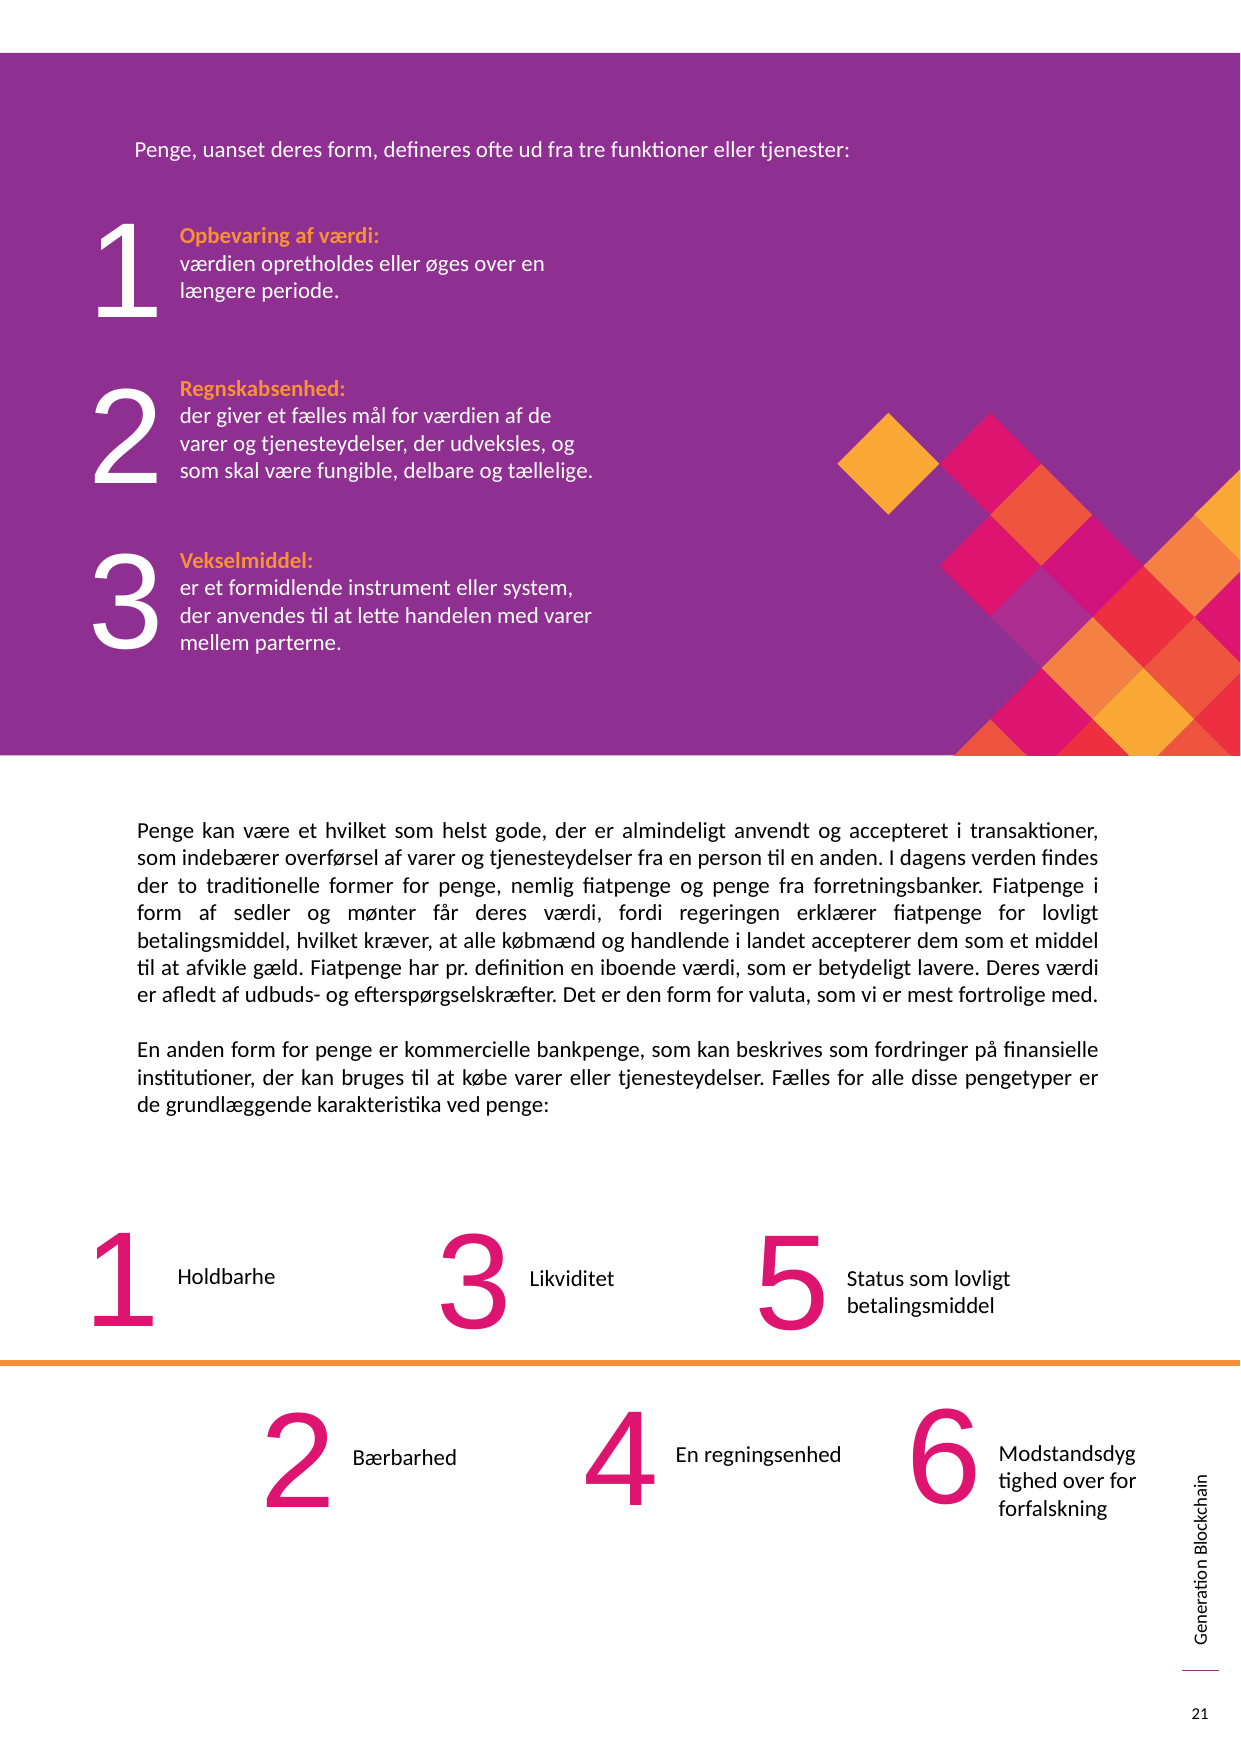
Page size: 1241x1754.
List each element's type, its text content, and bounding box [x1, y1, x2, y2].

text_box 3 [73, 505, 182, 684]
text_box 5 [739, 1187, 847, 1363]
text_box 4 [568, 1364, 676, 1540]
text_box Modstandsdygtighed over for forfalskning [999, 1431, 1156, 1475]
text_box 2 [73, 340, 182, 505]
text_box Status som lovligt betalingsmiddel [847, 1255, 1078, 1302]
text_box Vekselmiddel: er et formidlende instrument eller system, der anvendes til at lette handelen med varer mellem parterne. [164, 537, 615, 641]
text_box Regnskabsenhed: der giver et fælles mål for værdien af de varer og tjenesteydelser, der udveksles, og som skal være fungible, delbare og tællelige. [182, 365, 615, 469]
text_box Likviditet [530, 1256, 687, 1300]
text_box 1 [73, 174, 182, 340]
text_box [852, 412, 1241, 782]
list Penge, uanset deres form, defineres ofte ud fra tre funktioner eller tjenester: [119, 126, 1113, 174]
text_box En regningsenhed [676, 1432, 876, 1477]
text_box 6 [891, 1364, 999, 1538]
slide_number 21 [1169, 1674, 1231, 1751]
text_box Penge kan være et hvilket som helst gode, der er almindeligt anvendt og accepteret i transaktioner, som indebærer overførsel af varer og tjenesteydelser fra en person til en anden. I dagens verden findes der to traditionelle former for penge, nemlig fiatpenge og penge fra forretningsbanker. Fiatpenge i form af sedler og mønter får deres værdi, fordi regeringen erklærer fiatpenge for lovligt betalingsmiddel, hvilket kræver, at alle købmænd og handlende i landet accepterer dem som et middel til at afvikle gæld. Fiatpenge har pr. definition en iboende værdi, som er betydeligt lavere. Deres værdi er afledt af udbuds- og efterspørgselskræfter. Det er den form for valuta, som vi er mest fortrolige med. En anden form for penge er kommercielle bankpenge, som kan beskrives som fordringer på finansielle institutioner, der kan bruges til at købe varer eller tjenesteydelser. Fælles for alle disse pengetyper er de grundlæggende karakteristika ved penge: [122, 807, 1116, 1148]
text_box Opbevaring af værdi: værdien opretholdes eller øges over en længere periode. [182, 213, 615, 317]
text_box Bærbarhed [353, 1434, 510, 1479]
text_box 1 [70, 1183, 178, 1360]
text_box Holdbarhed [178, 1254, 335, 1298]
text_box 2 [245, 1364, 353, 1542]
text_box 3 [422, 1185, 530, 1363]
